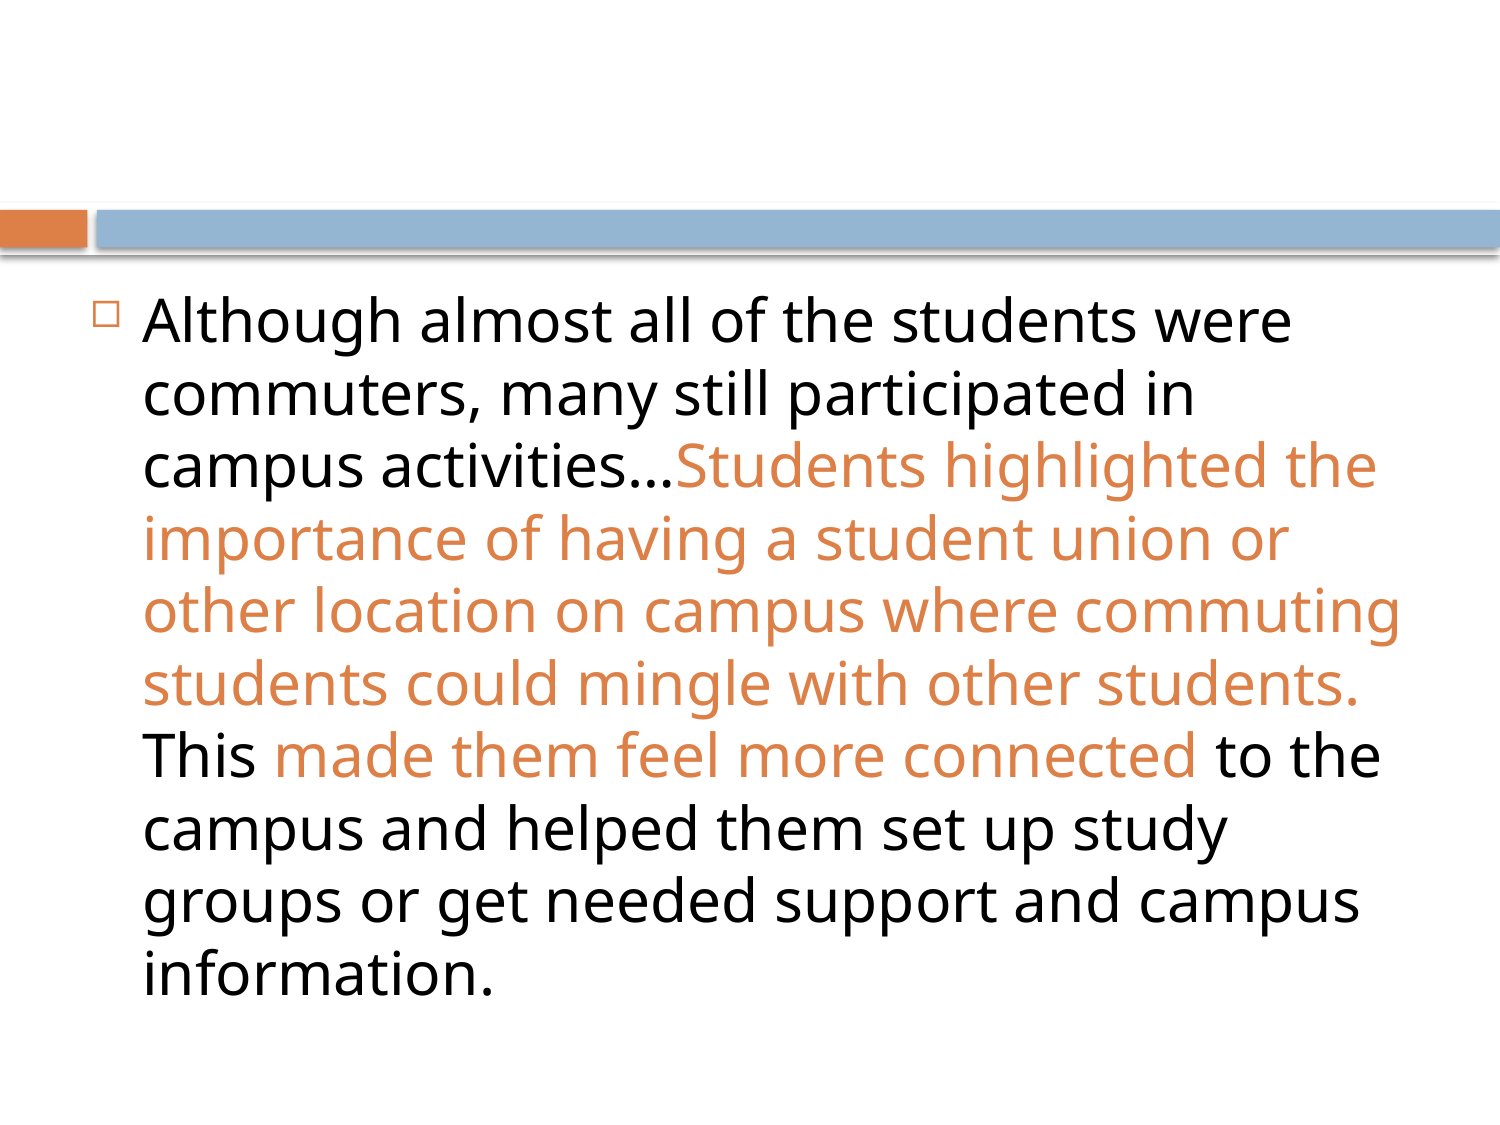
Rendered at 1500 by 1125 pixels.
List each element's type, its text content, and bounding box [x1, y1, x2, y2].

list Although almost all of the students were commuters, many still participated in campus activities…Students highlighted the importance of having a student union or other location on campus where commuting students could mingle with other students. This made them feel more connected to the campus and helped them set up study groups or get needed support and campus information. [74, 274, 1426, 988]
